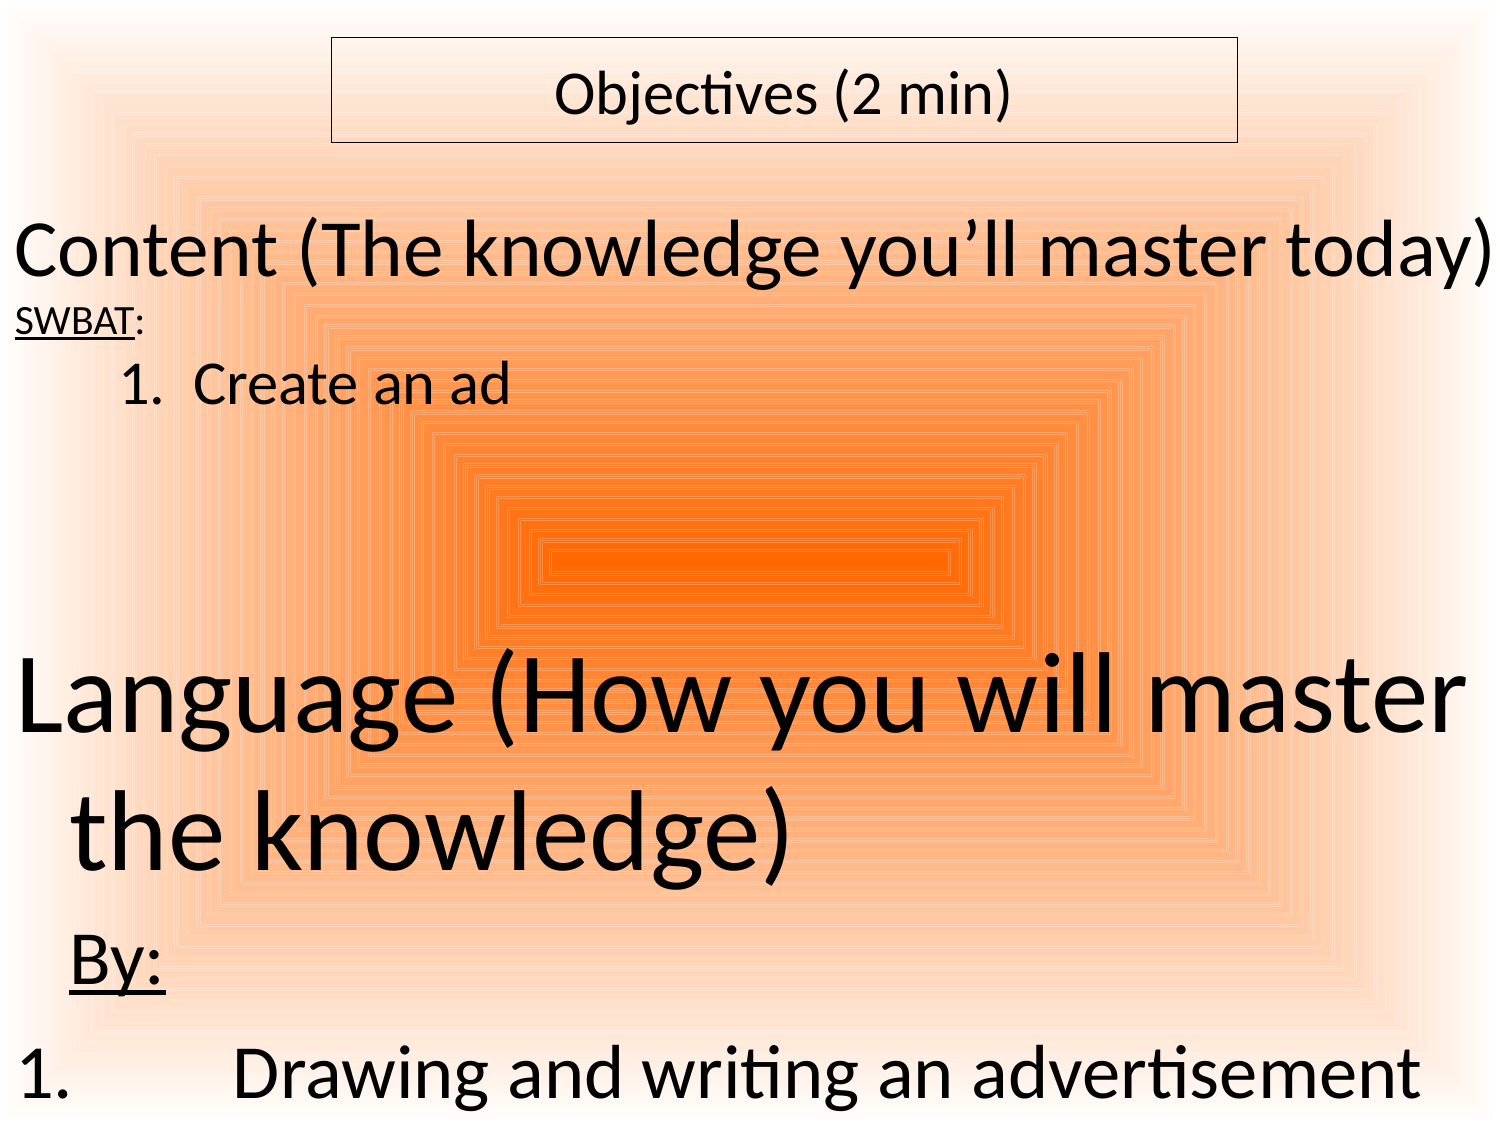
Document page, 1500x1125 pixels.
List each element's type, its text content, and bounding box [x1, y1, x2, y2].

title Objectives (2 min) [331, 37, 1238, 143]
list Language (How you will master the knowledge) By: Drawing and writing an advertisement [0, 549, 1500, 1125]
text_box Content (The knowledge you’ll master today) SWBAT: Create an ad [0, 187, 1500, 425]
